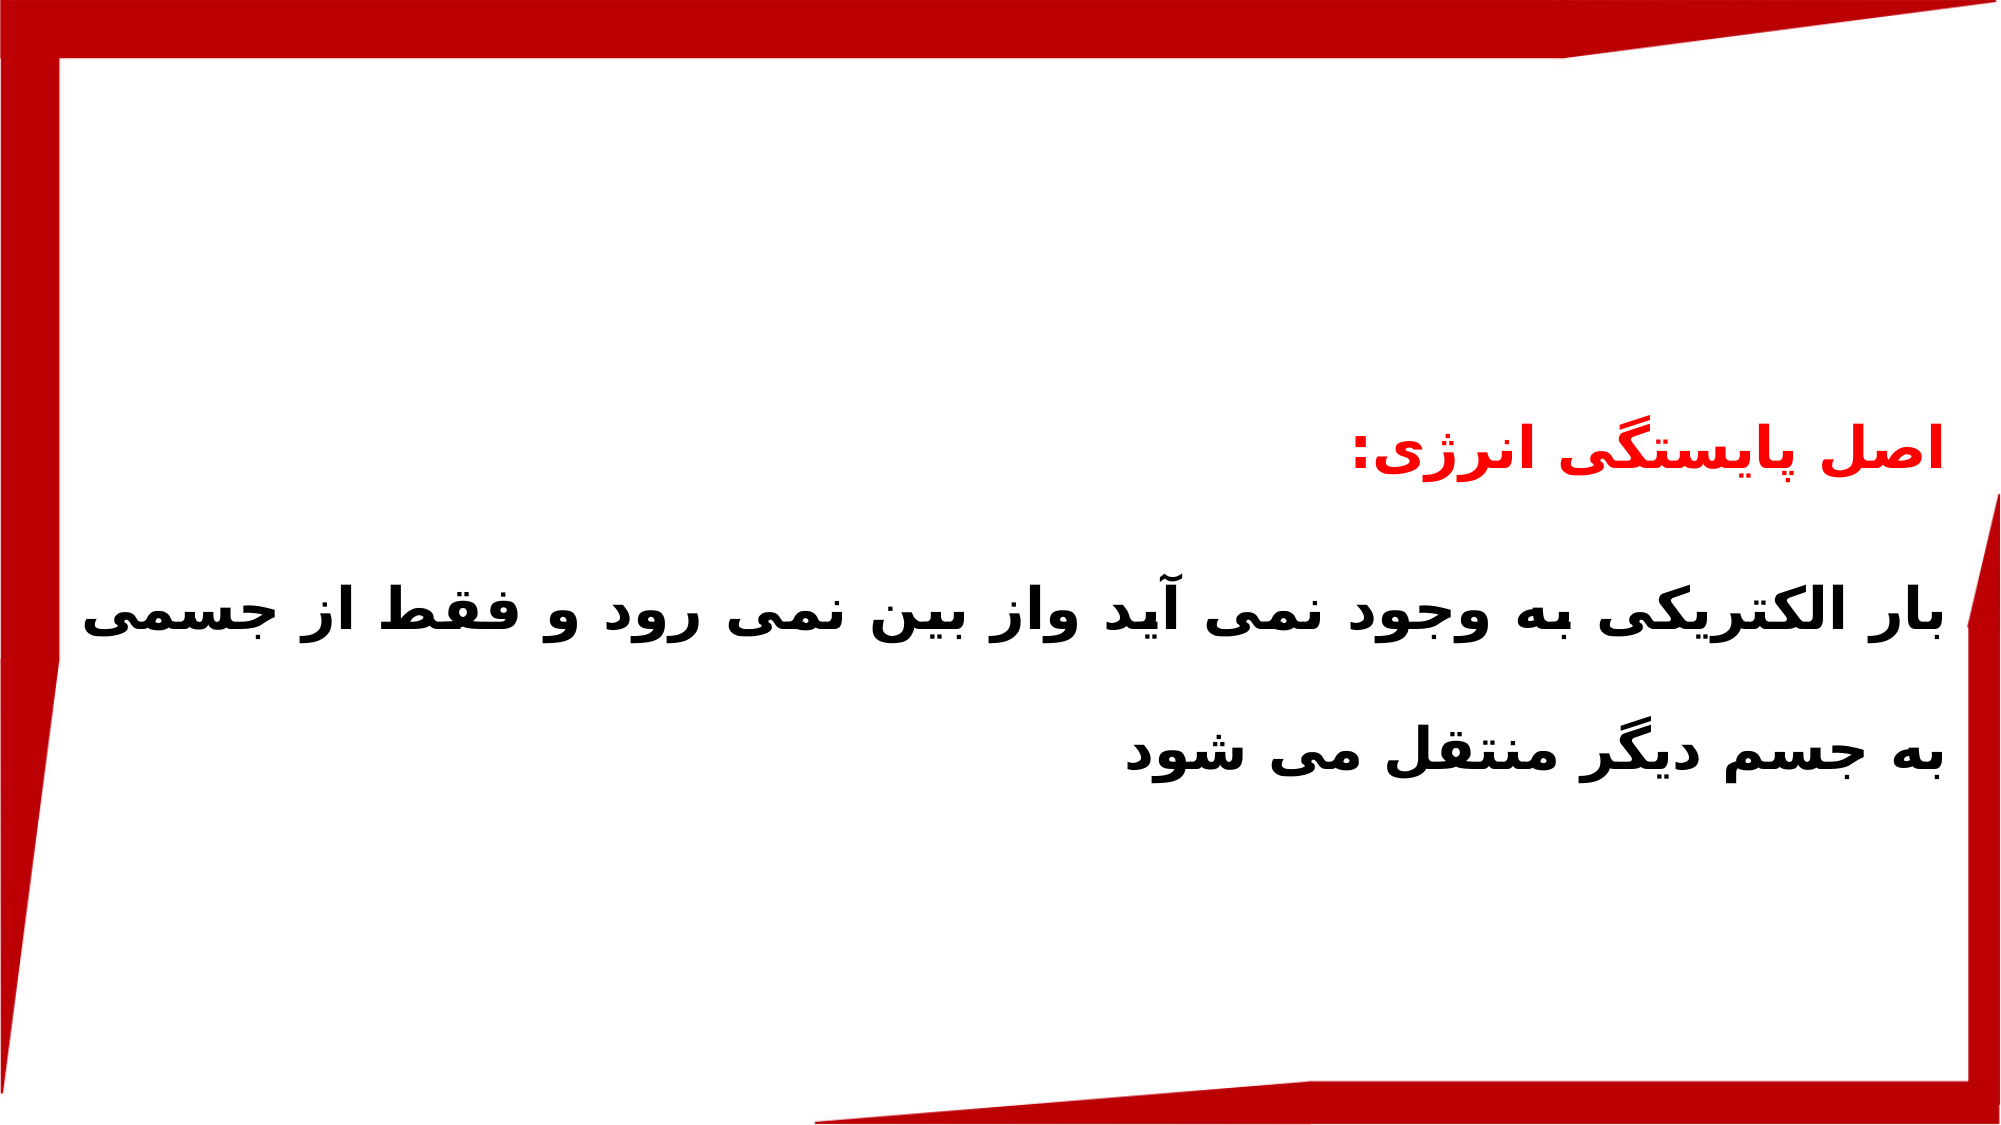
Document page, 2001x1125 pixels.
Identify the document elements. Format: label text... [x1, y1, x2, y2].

text_box اصل پایستگی انرژی: بار الکتریکی به وجود نمی آید واز بین نمی رود و فقط از جسمی به جسم دیگر منتقل می شود [64, 333, 1963, 789]
picture [0, 0, 2001, 1125]
